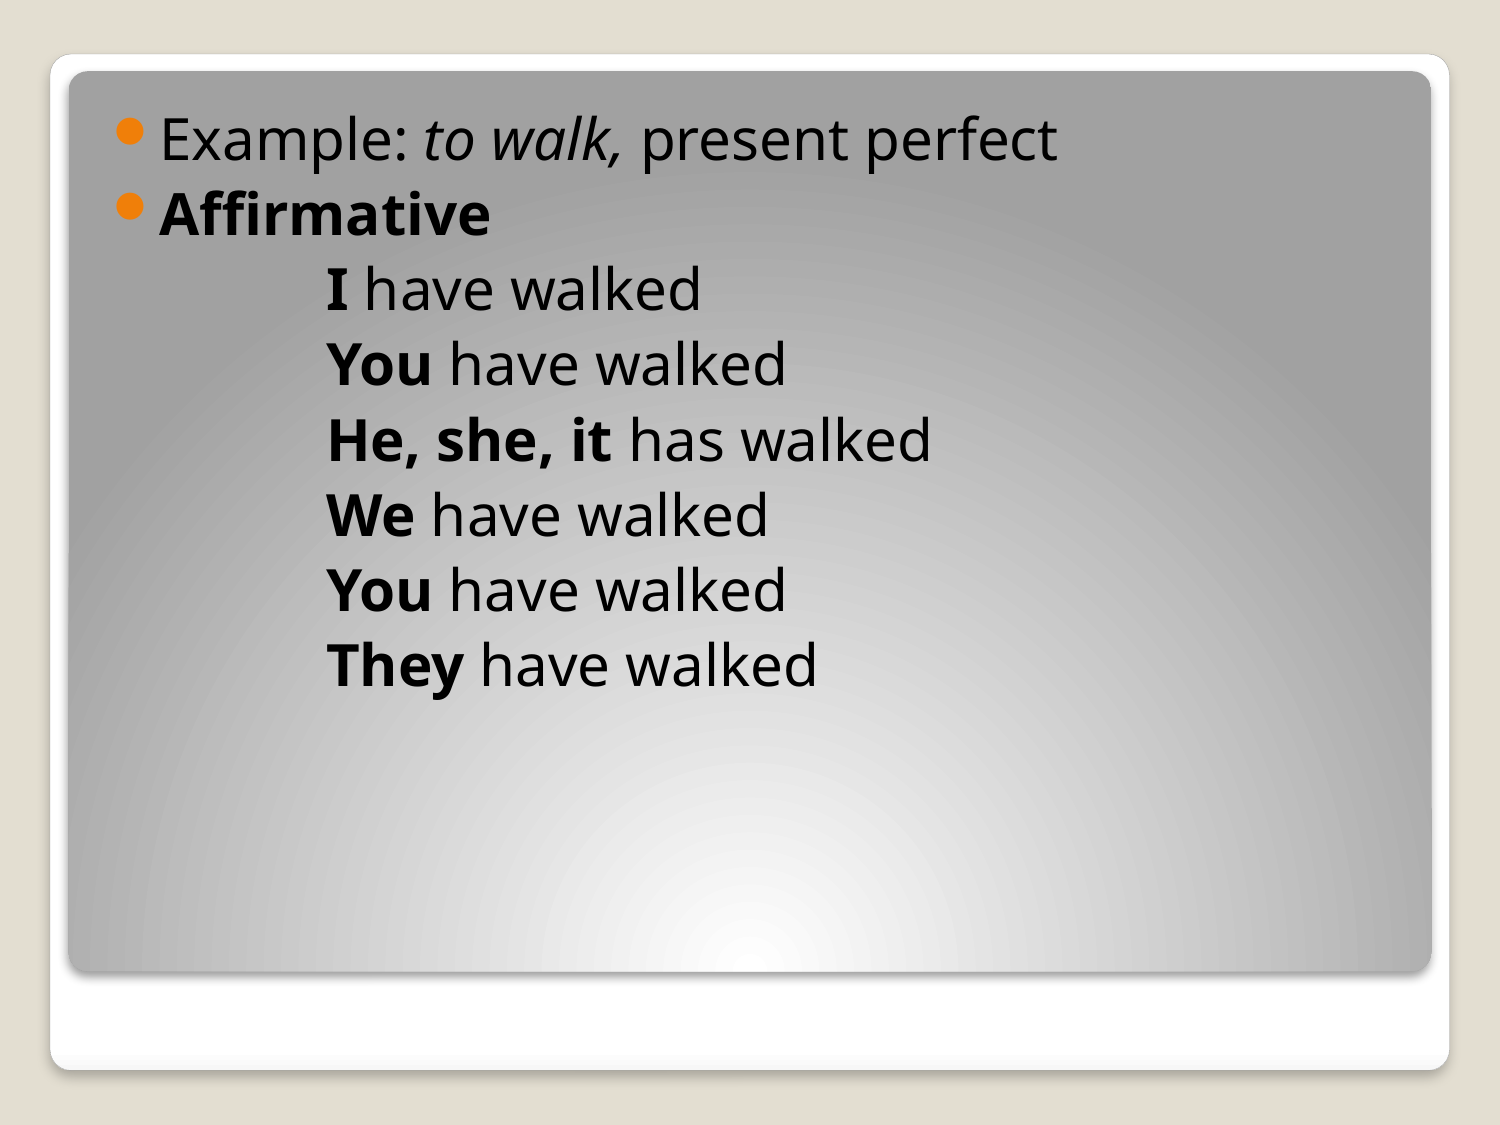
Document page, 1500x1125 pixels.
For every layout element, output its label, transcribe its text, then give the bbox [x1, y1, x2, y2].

list Example: to walk, present perfect Affirmative I have walked You have walked He, she, it has walked We have walked You have walked They have walked [82, 86, 1425, 774]
